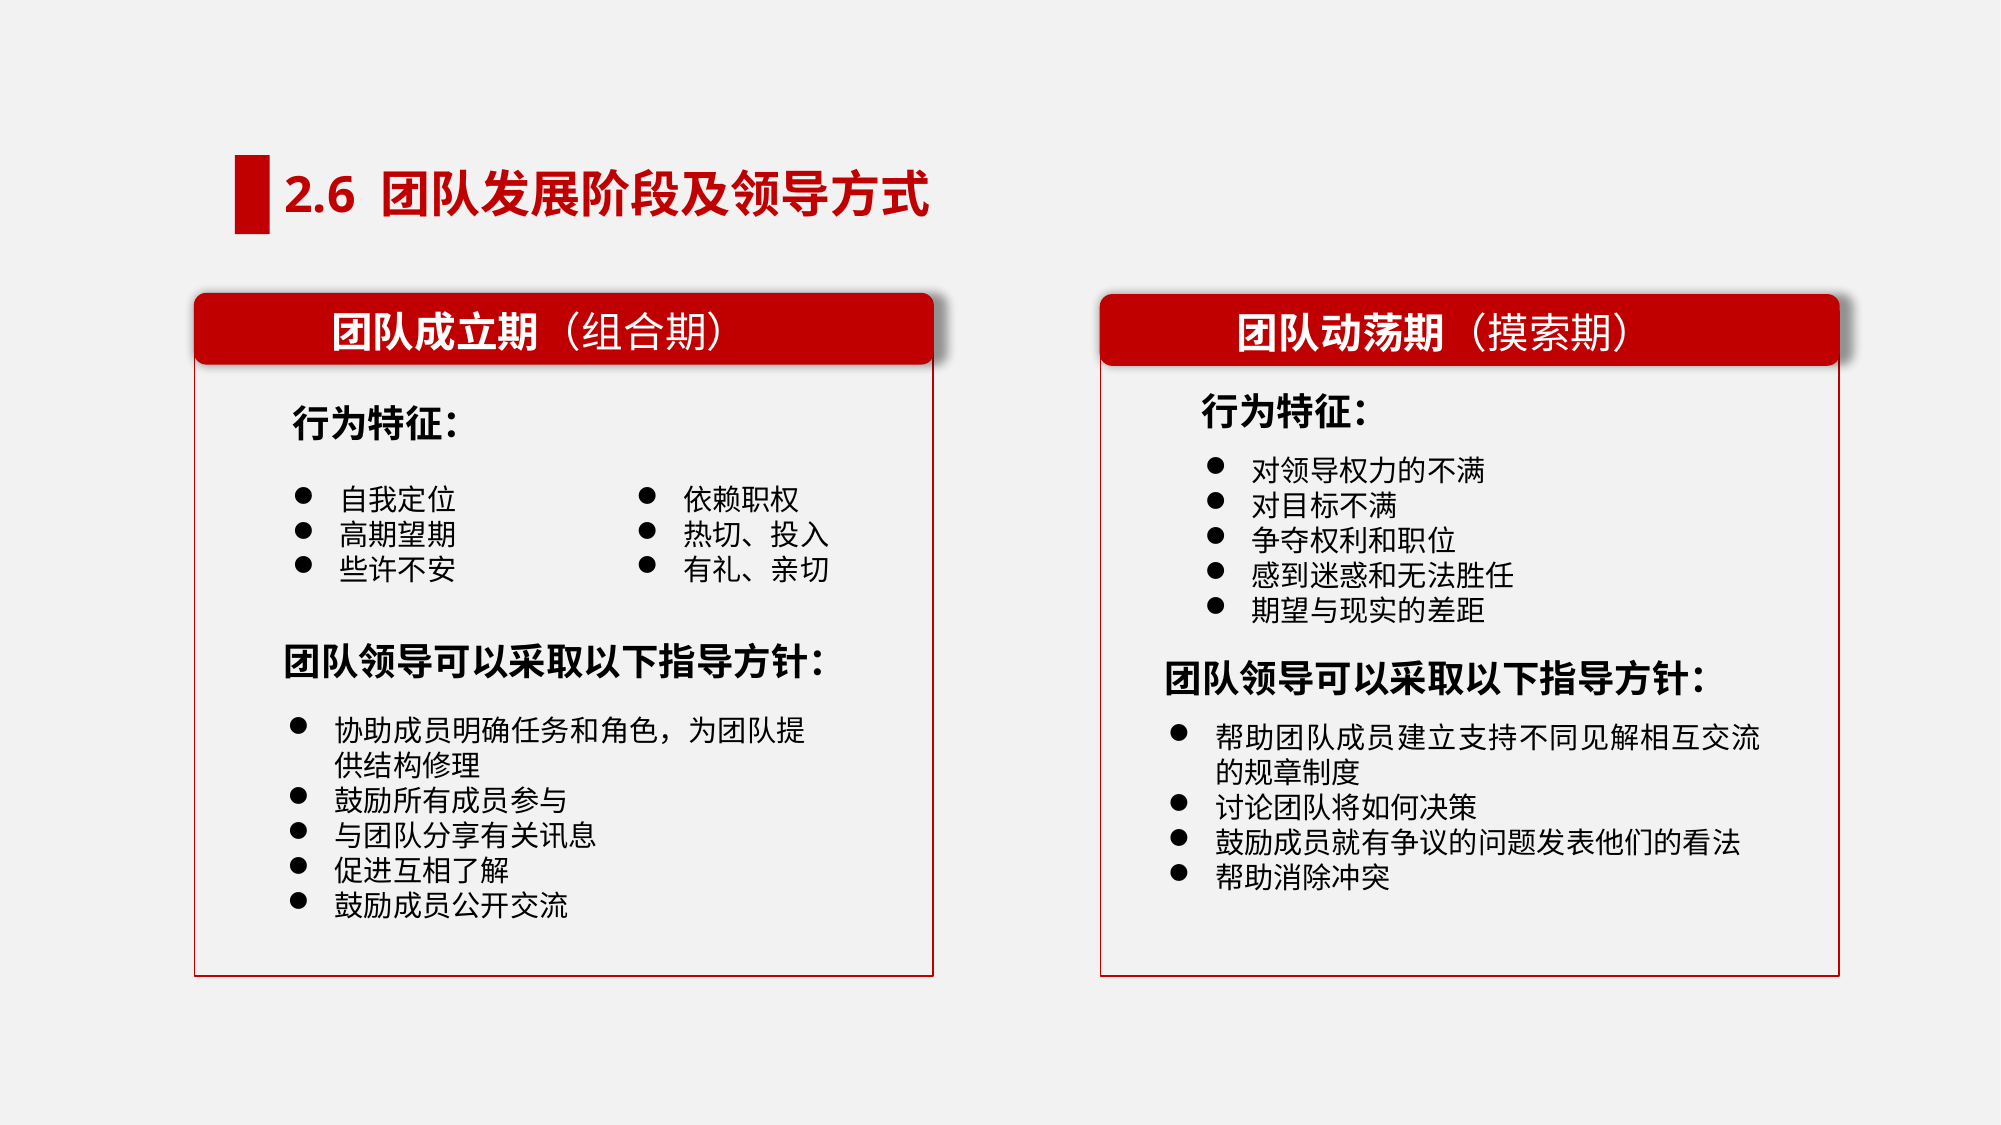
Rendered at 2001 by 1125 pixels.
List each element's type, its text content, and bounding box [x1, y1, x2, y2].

text_box 2.6 团队发展阶段及领导方式 [270, 155, 1038, 230]
text_box 行为特征： [1186, 380, 1407, 440]
text_box 团队成立期（组合期） [316, 298, 778, 363]
text_box 团队动荡期（摸索期） [1222, 299, 1684, 365]
text_box 自我定位 高期望期 些许不安 [277, 474, 574, 594]
text_box [194, 367, 934, 976]
text_box 协助成员明确任务和角色，为团队提供结构修理 鼓励所有成员参与 与团队分享有关讯息 促进互相了解 鼓励成员公开交流 [273, 704, 822, 930]
text_box 帮助团队成员建立支持不同见解相互交流的规章制度 讨论团队将如何决策 鼓励成员就有争议的问题发表他们的看法 帮助消除冲突 [1153, 711, 1776, 902]
text_box 依赖职权 热切、投入 有礼、亲切 [621, 474, 918, 594]
text_box [234, 155, 270, 235]
text_box 行为特征： [277, 392, 498, 452]
text_box 团队领导可以采取以下指导方针： [268, 630, 875, 691]
text_box [1100, 294, 1840, 366]
text_box 对领导权力的不满 对目标不满 争夺权利和职位 感到迷惑和无法胜任 期望与现实的差距 [1189, 444, 1813, 635]
text_box [1100, 370, 1839, 976]
text_box [194, 293, 934, 364]
text_box 团队领导可以采取以下指导方针： [1150, 647, 1757, 708]
